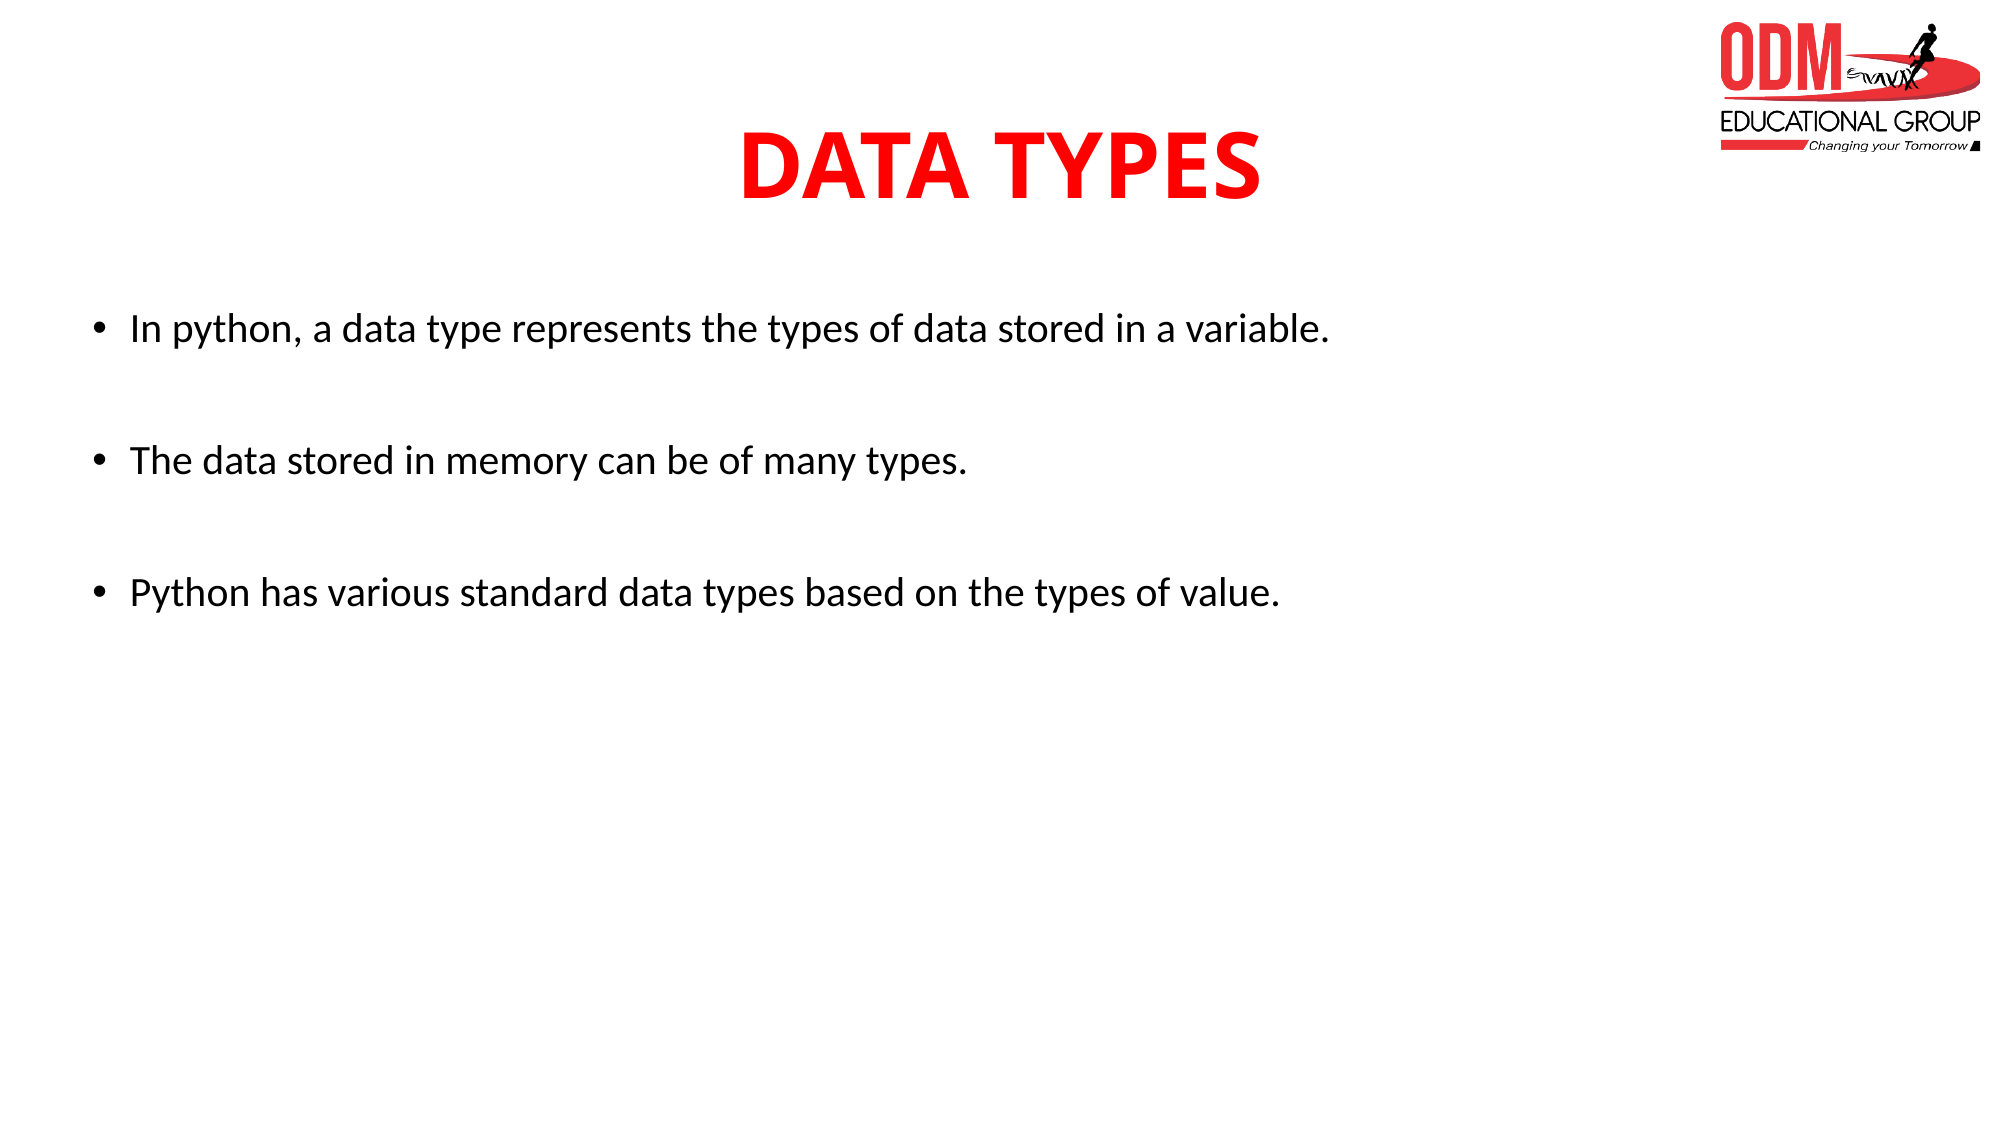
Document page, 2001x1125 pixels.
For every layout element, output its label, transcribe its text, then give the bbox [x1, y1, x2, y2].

list In python, a data type represents the types of data stored in a variable. The data stored in memory can be of many types. Python has various standard data types based on the types of value. [77, 299, 1803, 1014]
text_box [1721, 22, 1981, 152]
title DATA TYPES [137, 59, 1863, 278]
